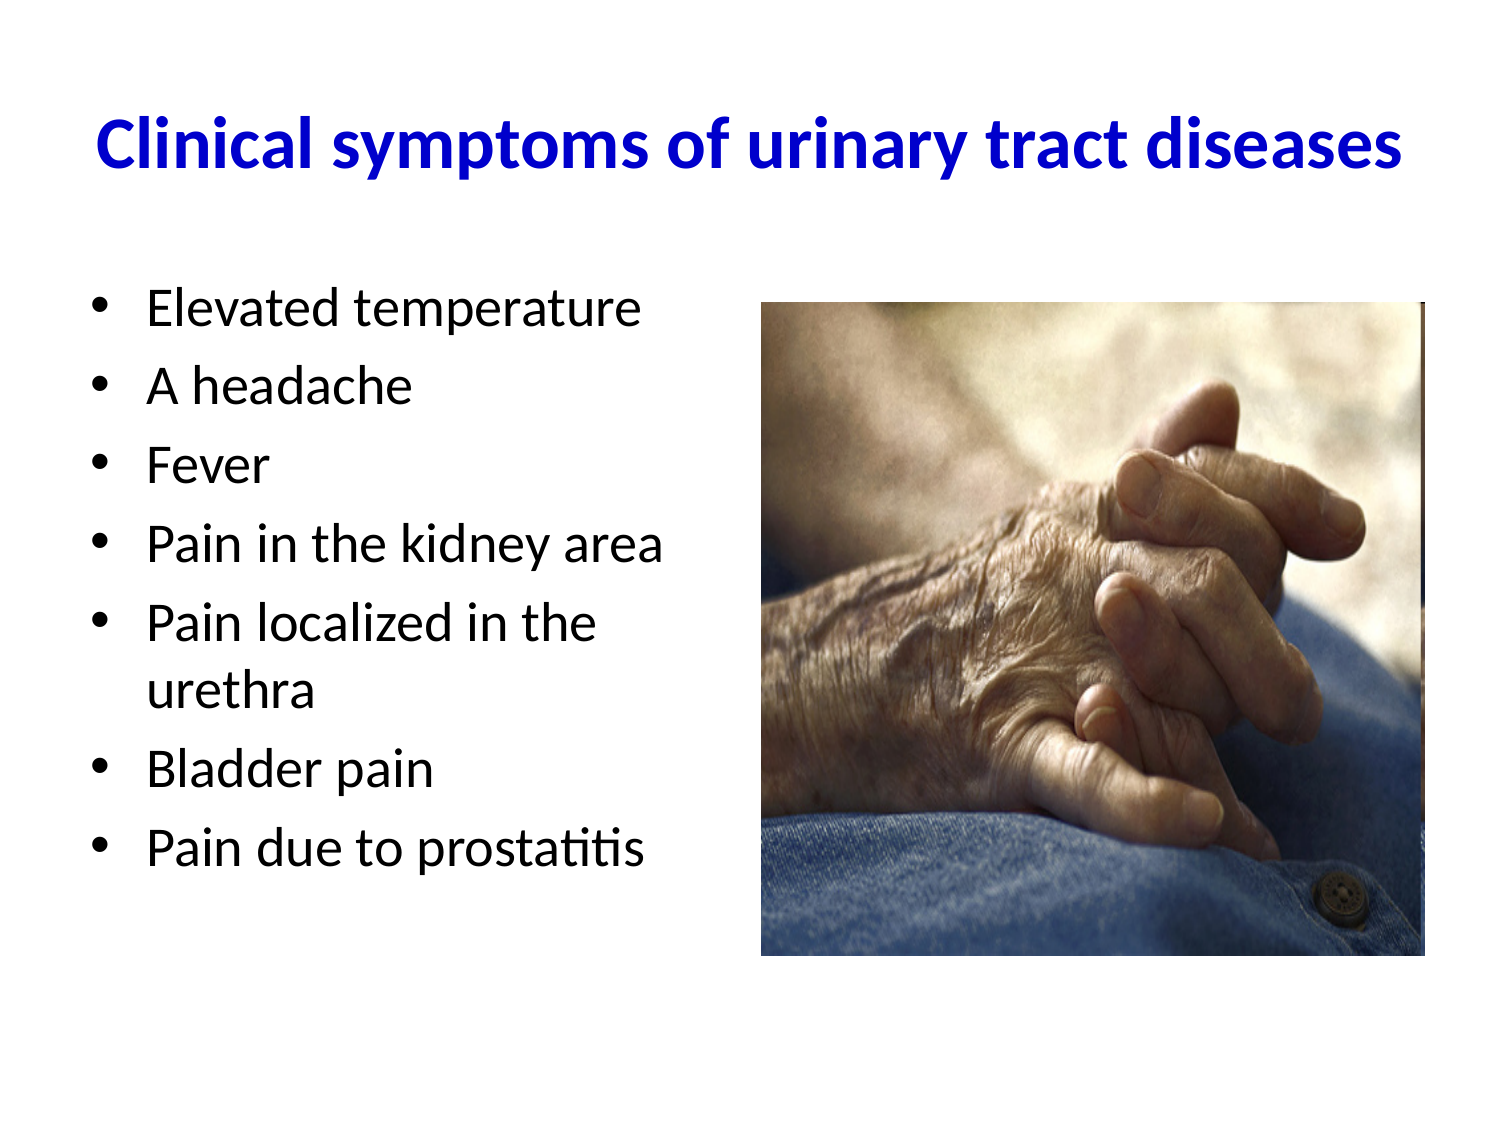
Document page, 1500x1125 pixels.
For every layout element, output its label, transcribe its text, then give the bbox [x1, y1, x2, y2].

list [761, 302, 1426, 956]
list Elevated temperature A headache Fever Pain in the kidney area Pain localized in the urethra Bladder pain Pain due to prostatitis [75, 262, 738, 1005]
title Clinical symptoms of urinary tract diseases [75, 45, 1425, 233]
